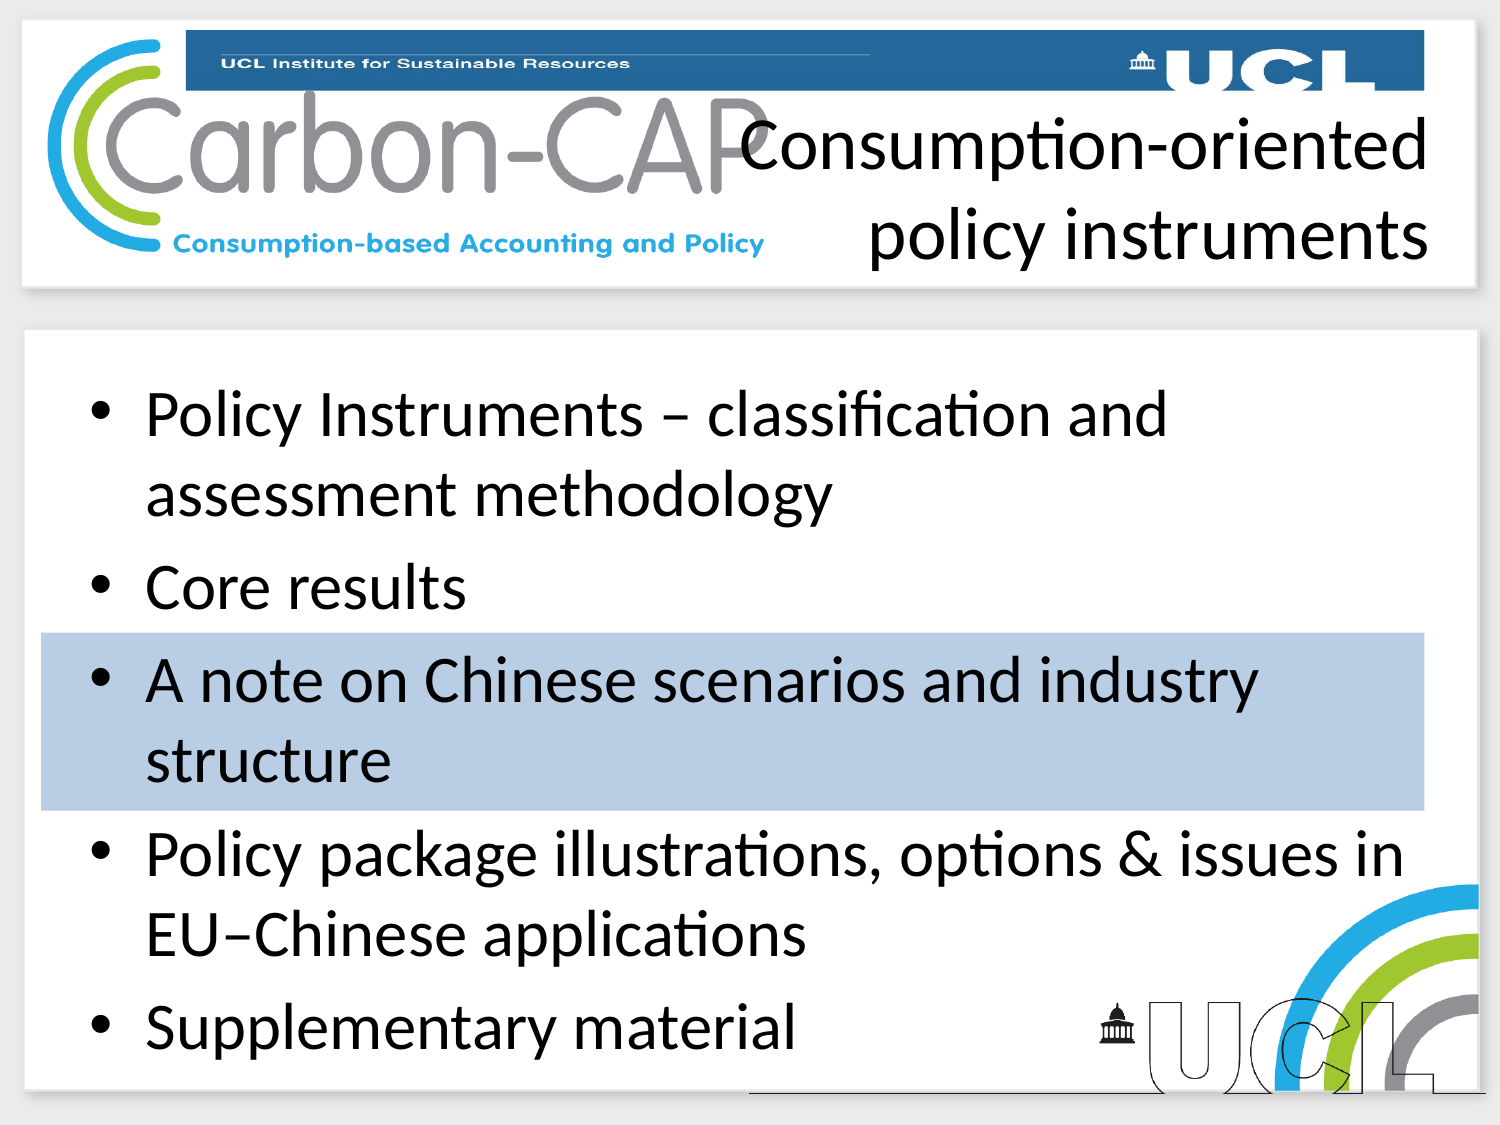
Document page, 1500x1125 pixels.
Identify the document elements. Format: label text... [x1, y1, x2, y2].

picture [0, 0, 1500, 1125]
text_box [39, 631, 74, 813]
list Policy Instruments – classification and assessment methodology Core results A note on Chinese scenarios and industry structure Policy package illustrations, options & issues in EU–Chinese applications Supplementary material [74, 361, 1425, 1105]
title Consumption-oriented policy instruments [112, 90, 1463, 279]
